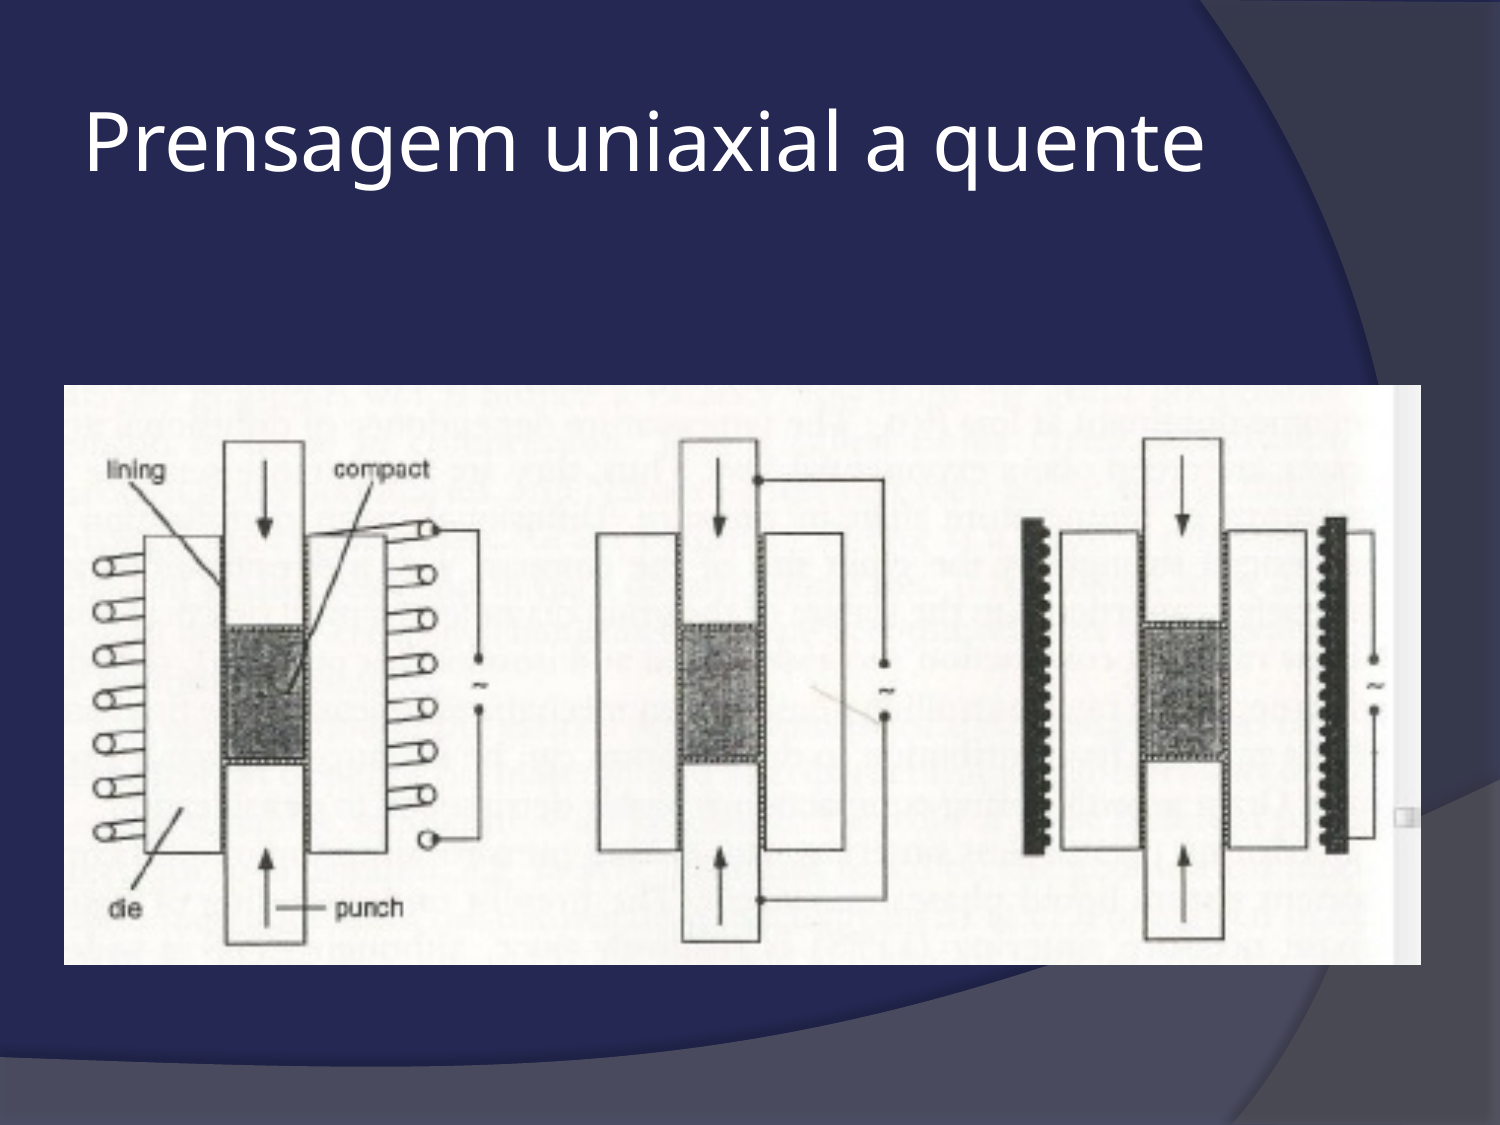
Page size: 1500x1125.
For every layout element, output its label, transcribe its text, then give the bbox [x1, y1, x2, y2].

title Prensagem uniaxial a quente [75, 45, 1300, 233]
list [64, 385, 1421, 965]
